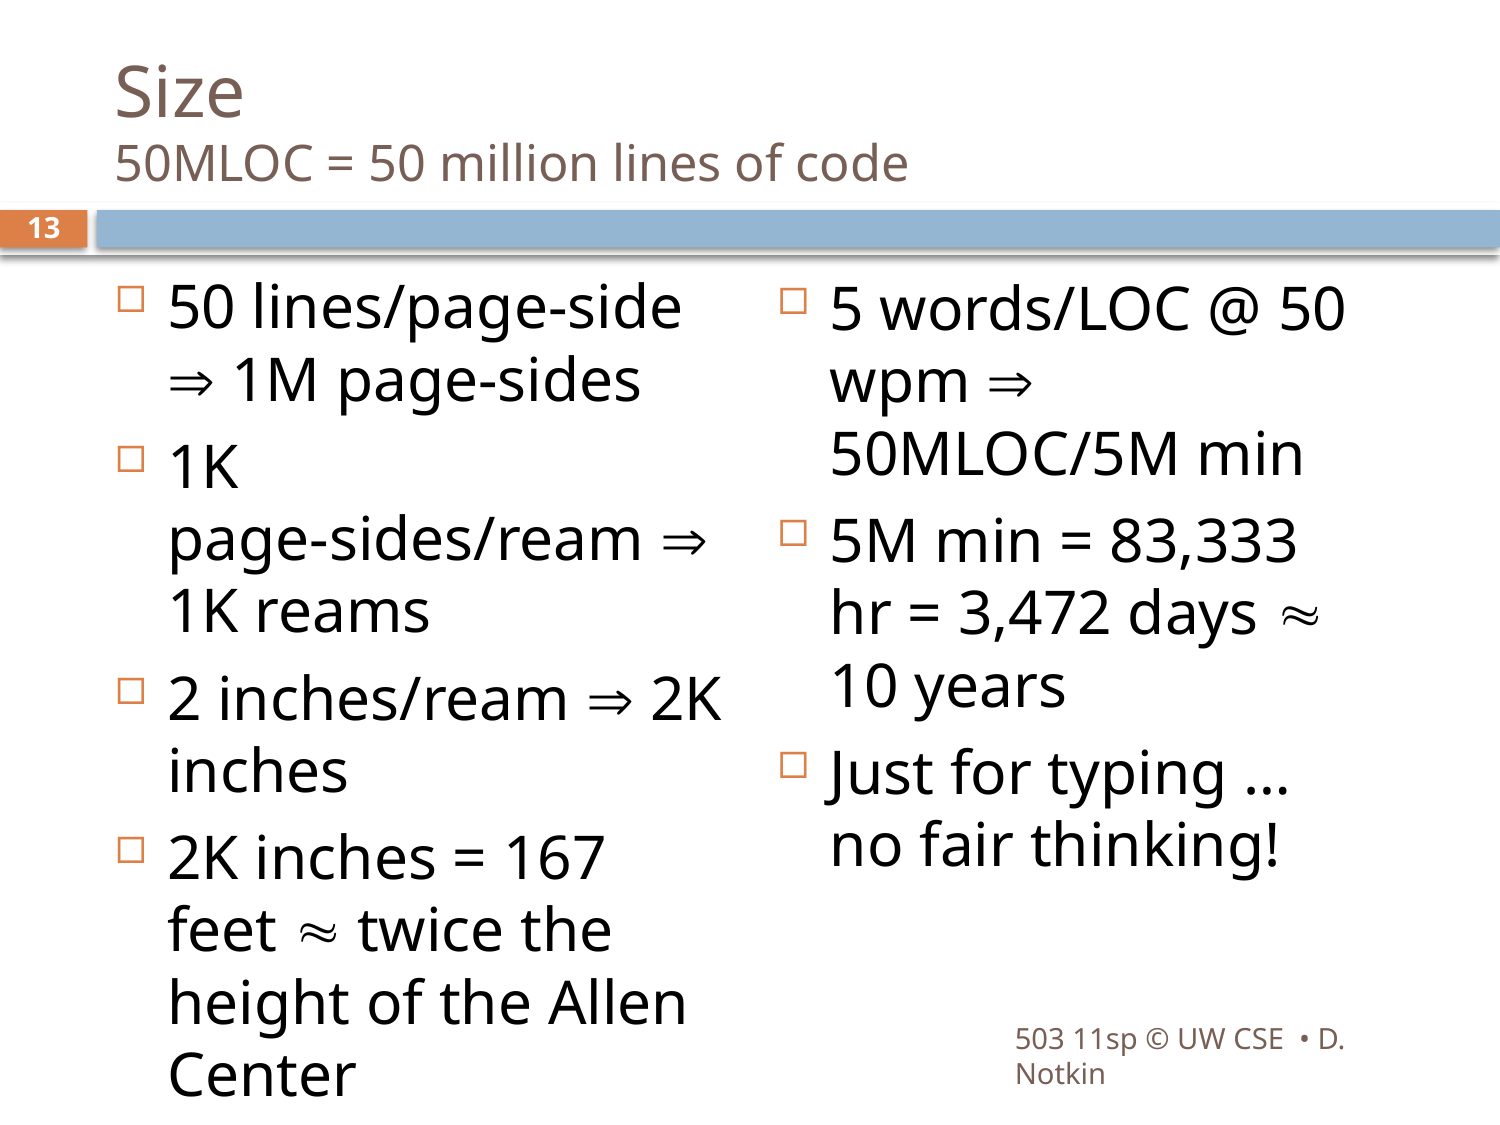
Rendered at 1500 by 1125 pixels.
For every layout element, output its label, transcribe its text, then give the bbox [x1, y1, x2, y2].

slide_number 13 [0, 208, 88, 249]
list 5 words/LOC @ 50 wpm  50MLOC/5M min 5M min = 83,333 hr = 3,472 days  10 years Just for typing … no fair thinking! [762, 262, 1388, 915]
slide_number 503 11sp © UW CSE • D. Notkin [999, 1025, 1438, 1085]
list 50 lines/page-side  1M page-sides 1K page-sides/ream  1K reams 2 inches/ream  2K inches 2K inches = 167 feet  twice the height of the Allen Center [99, 260, 738, 1117]
title Size 50MLOC = 50 million lines of code [99, 37, 1438, 200]
